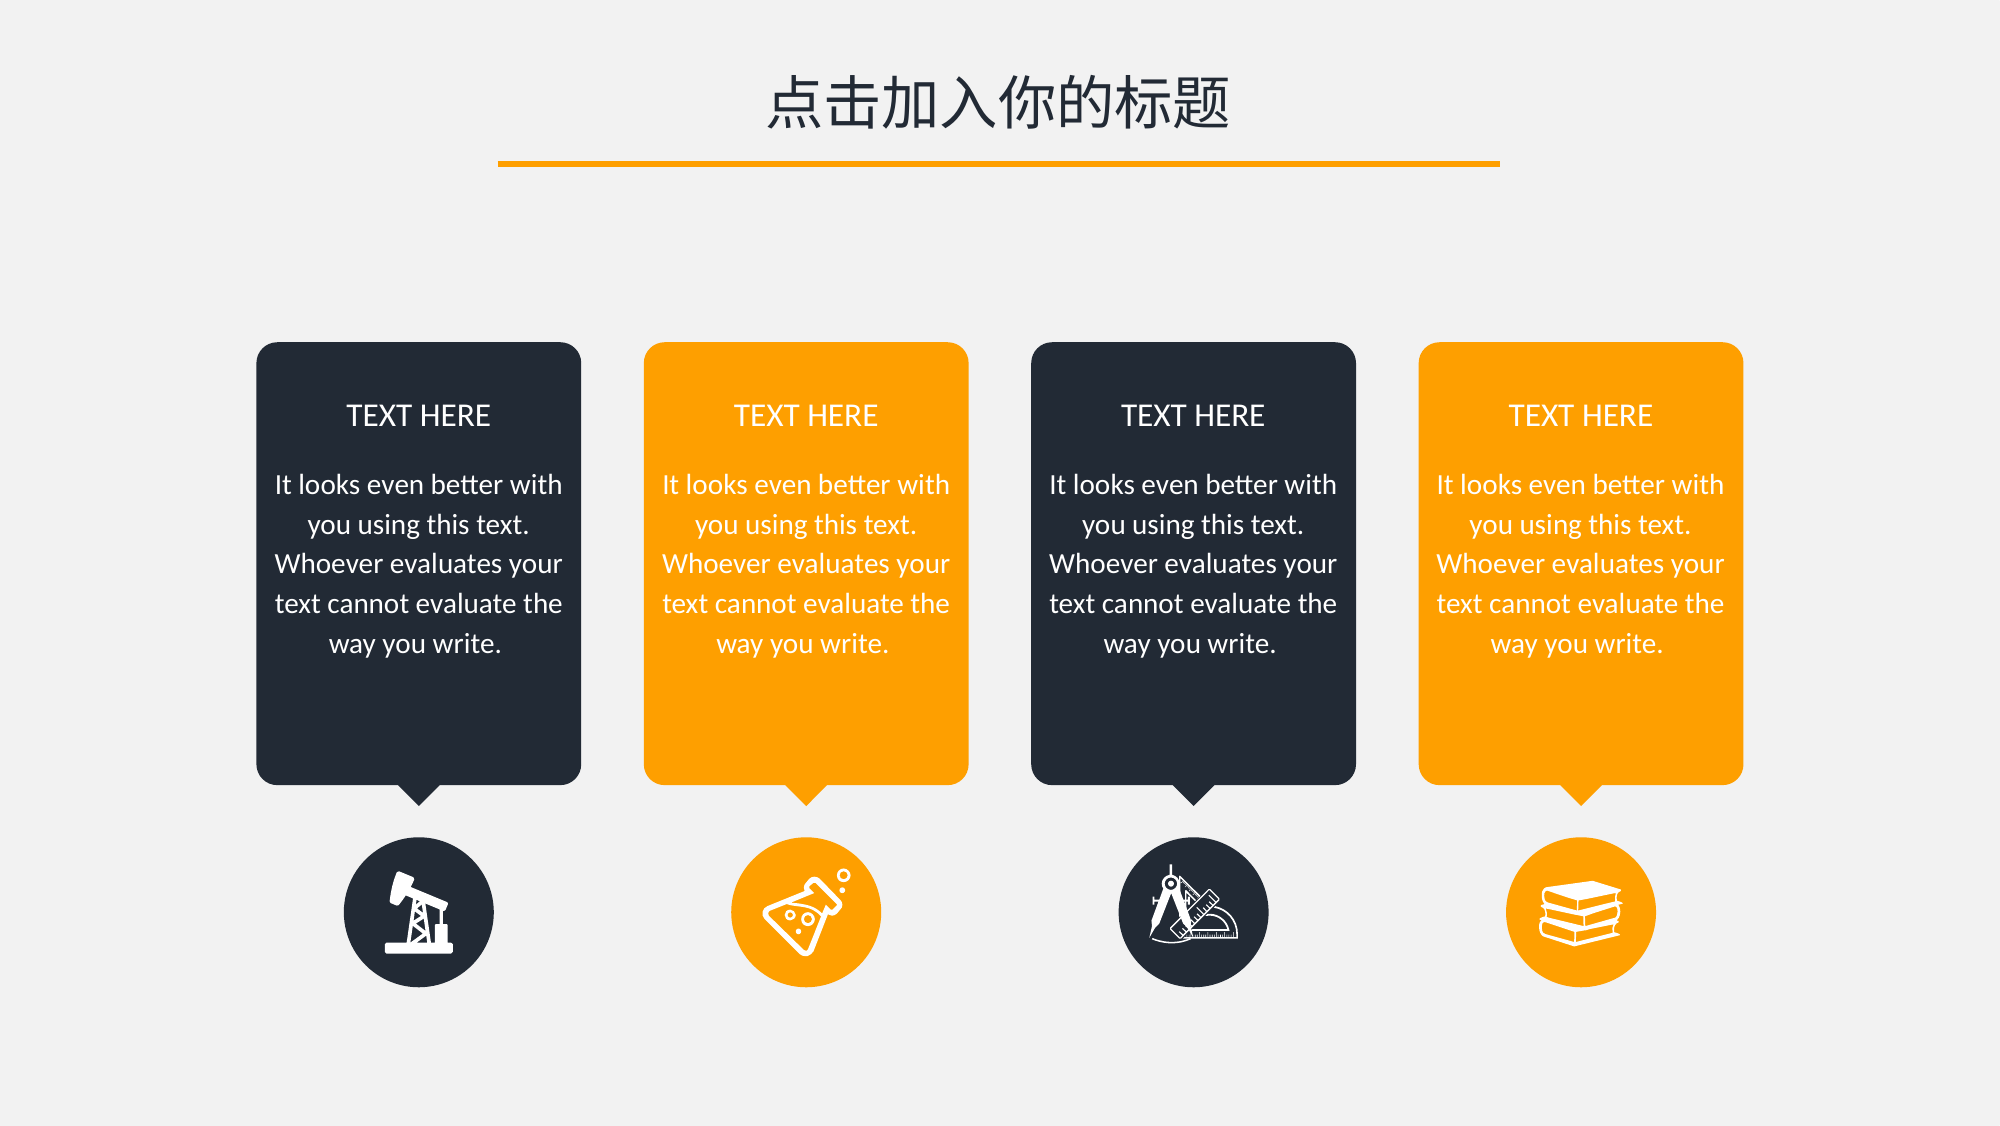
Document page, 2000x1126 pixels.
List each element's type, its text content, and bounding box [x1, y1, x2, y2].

text_box [1116, 835, 1271, 990]
text_box TEXT HERE [1493, 375, 1669, 441]
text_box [1149, 863, 1239, 947]
text_box [729, 835, 884, 990]
text_box It looks even better with you using this text. Whoever evaluates your text cannot evaluate the way you write. [643, 452, 969, 667]
text_box It looks even better with you using this text. Whoever evaluates your text cannot evaluate the way you write. [256, 452, 582, 667]
text_box [1029, 340, 1359, 809]
text_box [641, 340, 971, 809]
text_box It looks even better with you using this text. Whoever evaluates your text cannot evaluate the way you write. [1031, 452, 1356, 667]
text_box TEXT HERE [718, 375, 894, 441]
text_box [341, 835, 496, 990]
text_box [1503, 835, 1659, 990]
text_box It looks even better with you using this text. Whoever evaluates your text cannot evaluate the way you write. [1418, 452, 1743, 667]
text_box [254, 340, 584, 809]
text_box [1539, 880, 1623, 947]
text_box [497, 65, 1501, 165]
text_box TEXT HERE [1106, 375, 1281, 441]
text_box [384, 871, 453, 954]
text_box [1416, 340, 1746, 809]
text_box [761, 868, 851, 957]
text_box TEXT HERE [331, 375, 507, 441]
